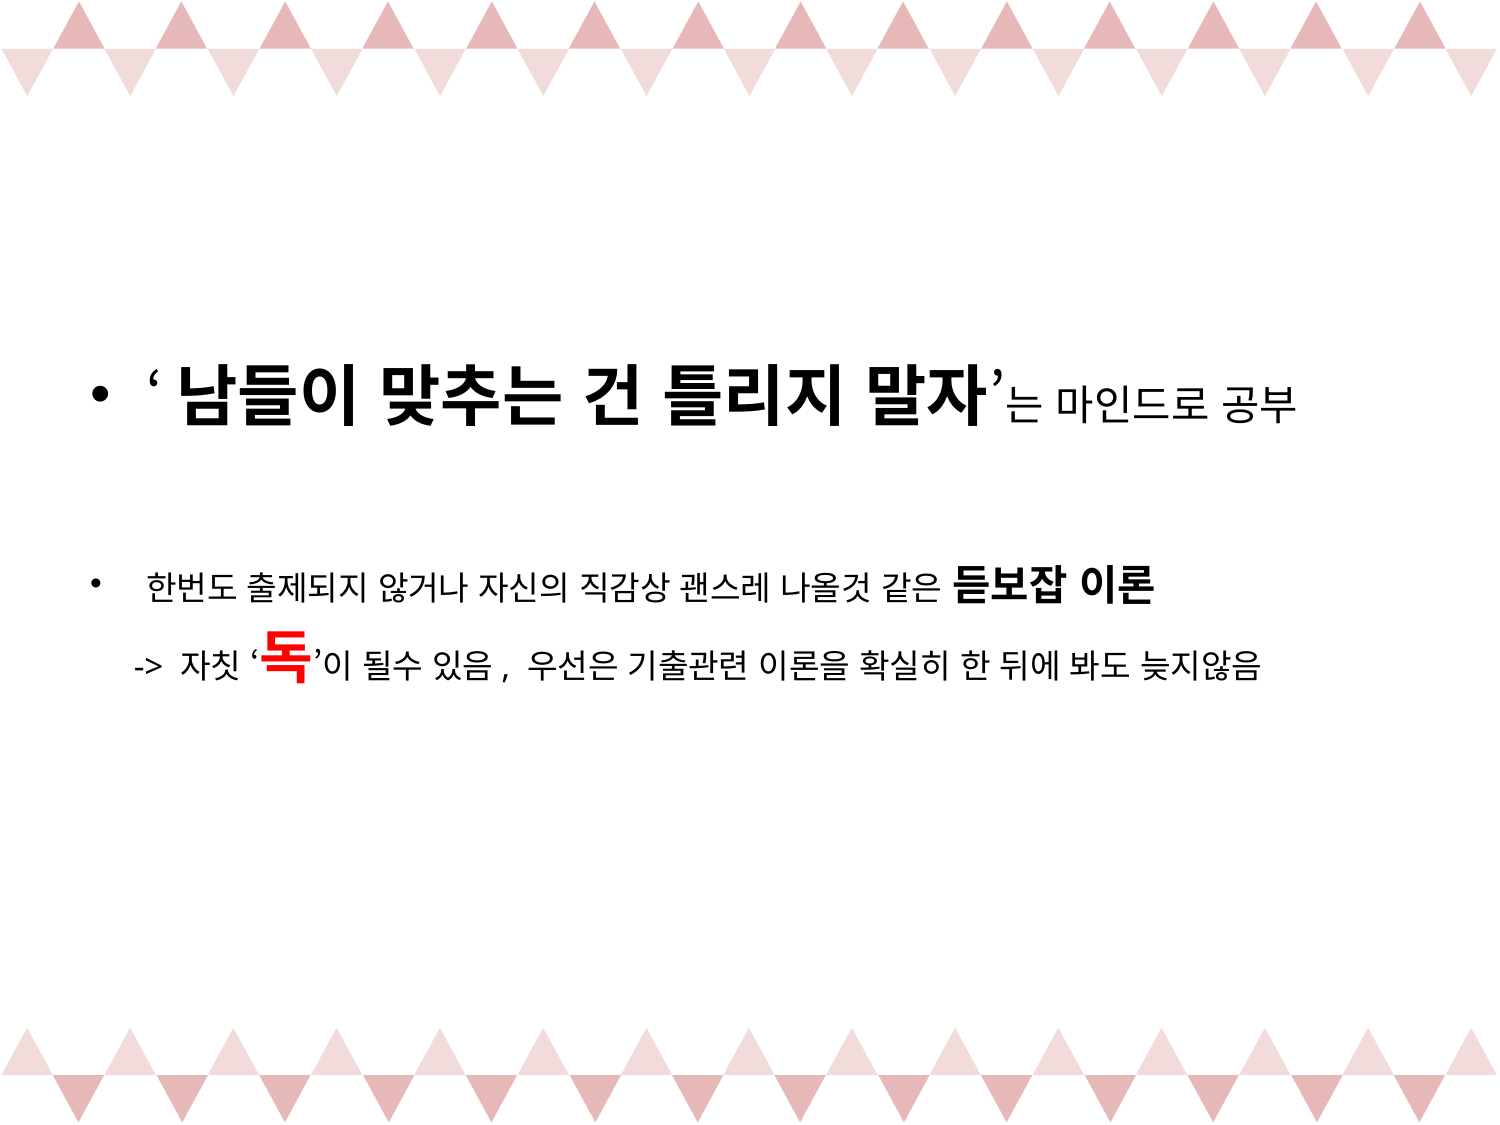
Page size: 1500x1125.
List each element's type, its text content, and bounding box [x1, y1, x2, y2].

list ‘남들이 맞추는 건 틀리지 말자’는 마인드로 공부 한번도 출제되지 않거나 자신의 직감상 괜스레 나올것 같은 듣보잡 이론 -> 자칫 ‘독’이 될수 있음, 우선은 기출관련 이론을 확실히 한 뒤에 봐도 늦지않음 [75, 262, 1425, 1005]
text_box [1, 1, 1498, 97]
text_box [1, 1027, 1498, 1123]
